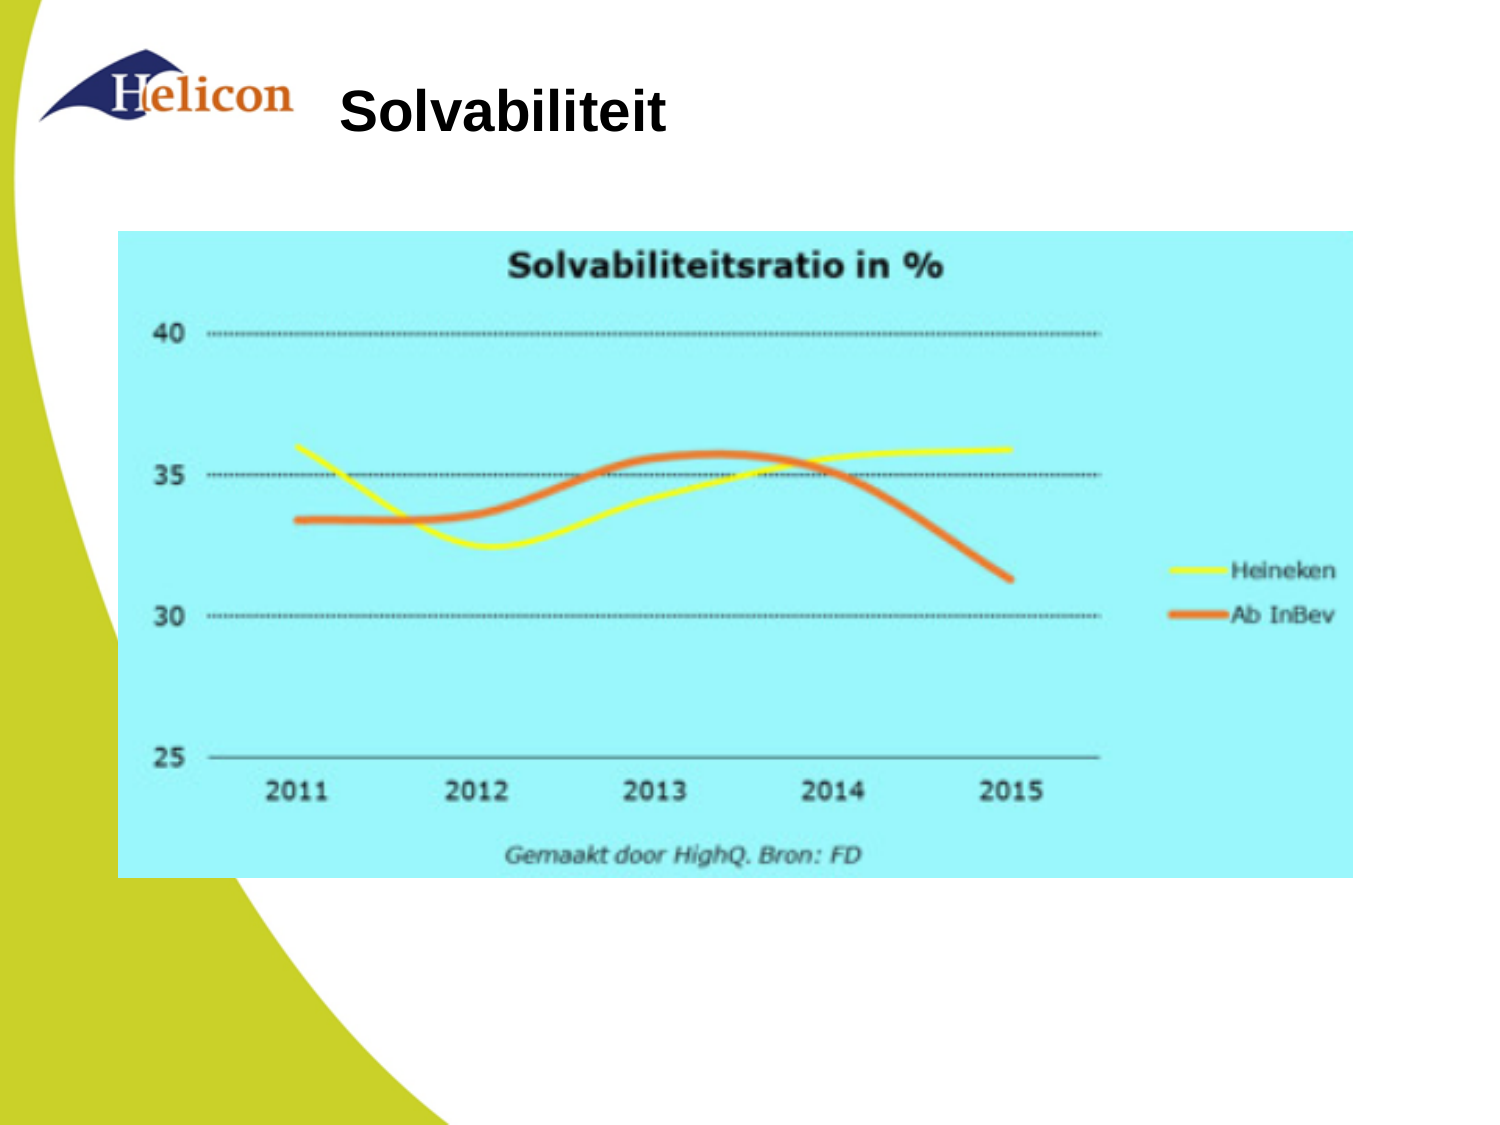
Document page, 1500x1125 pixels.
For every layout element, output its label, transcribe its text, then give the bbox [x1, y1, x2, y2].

title Solvabiliteit [324, 54, 1415, 161]
picture [0, 0, 1500, 1125]
